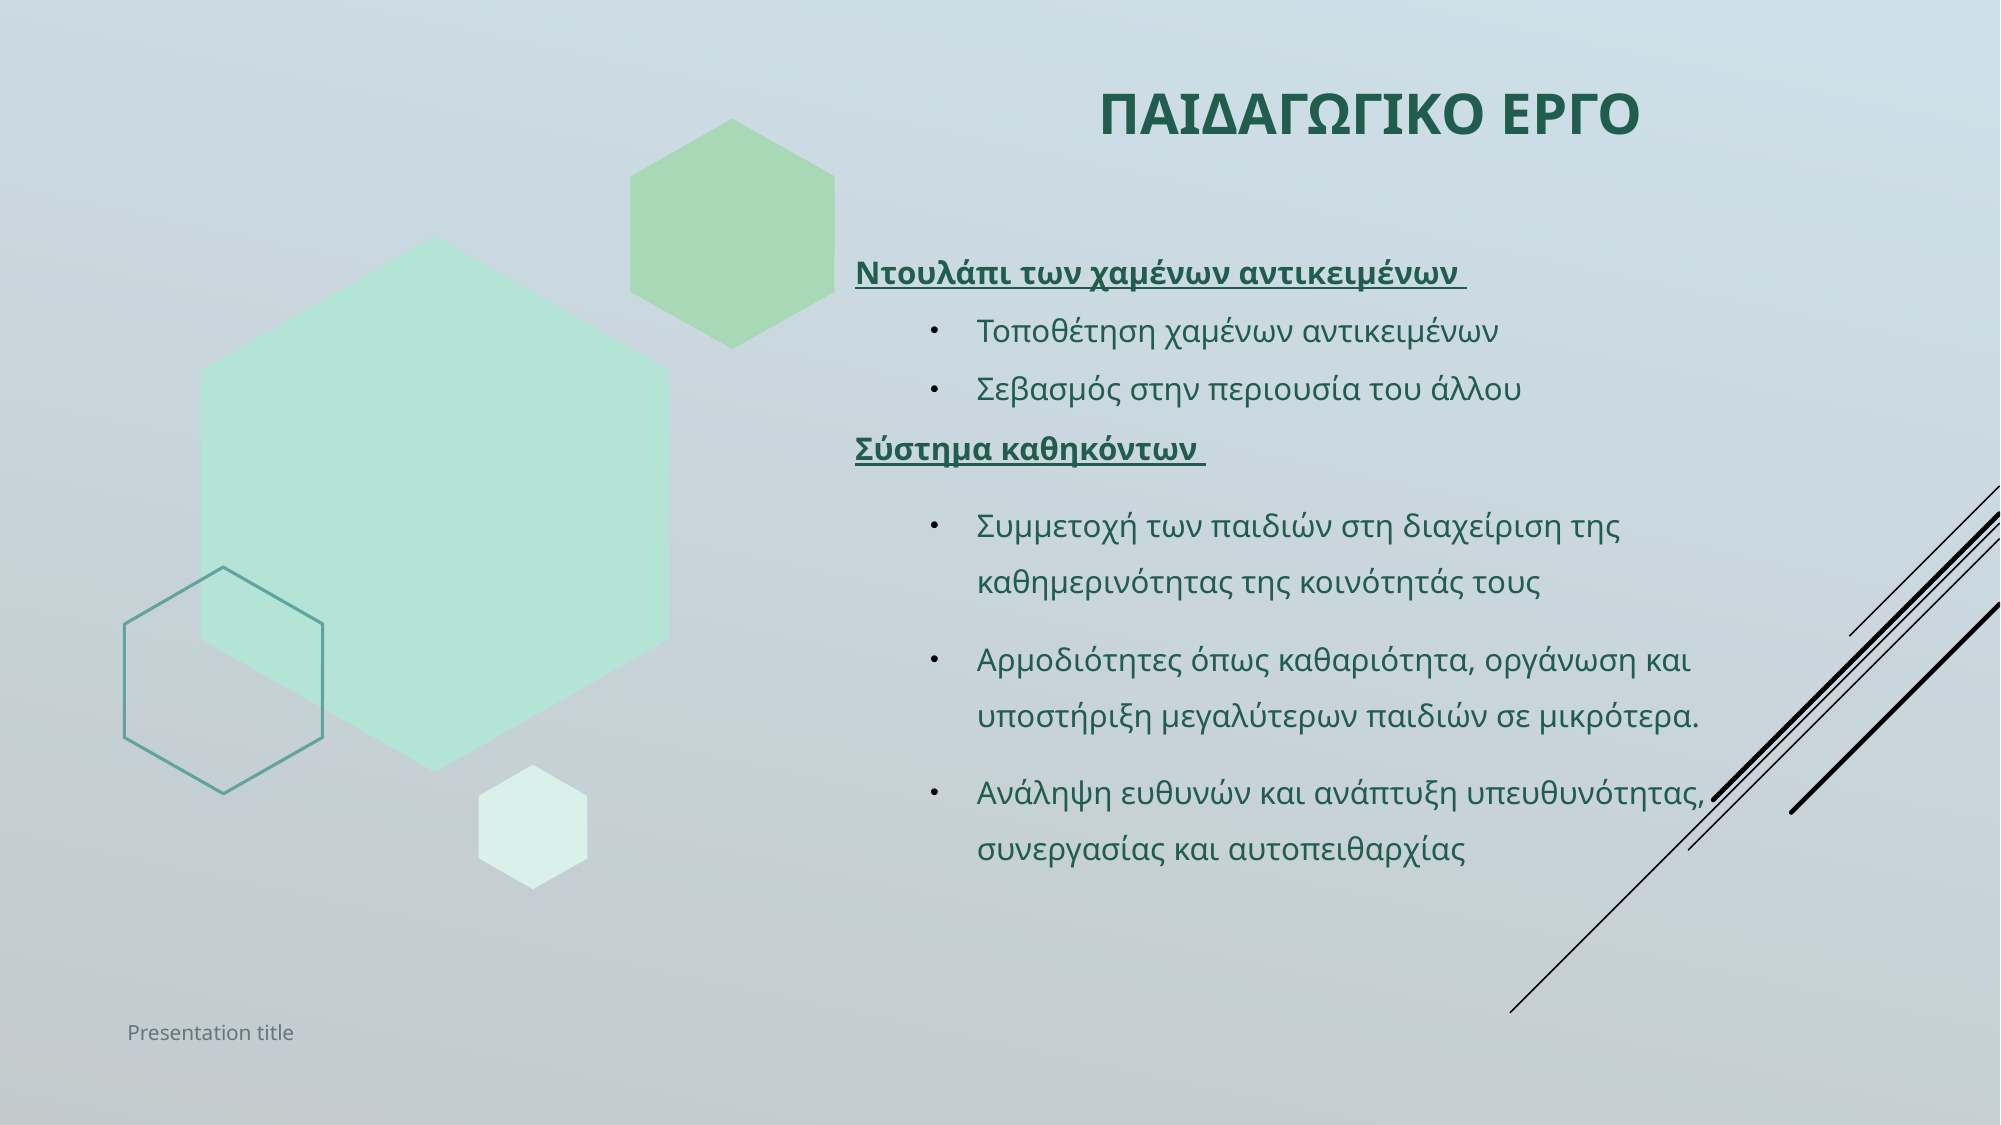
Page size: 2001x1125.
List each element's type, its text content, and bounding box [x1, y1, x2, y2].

title Παιδαγωγικο εργο [999, 37, 1742, 153]
footer Presentation title [112, 1012, 1350, 1073]
list Ντουλάπι των χαμένων αντικειμένων Τοποθέτηση χαμένων αντικειμένων Σεβασμός στην περιουσία του άλλου Σύστημα καθηκόντων Συμμετοχή των παιδιών στη διαχείριση της καθημερινότητας της κοινότητάς τους Αρμοδιότητες όπως καθαριότητα, οργάνωση και υποστήριξη μεγαλύτερων παιδιών σε μικρότερα. Ανάληψη ευθυνών και ανάπτυξη υπευθυνότητας, συνεργασίας και αυτοπειθαρχίας [839, 224, 1860, 1033]
